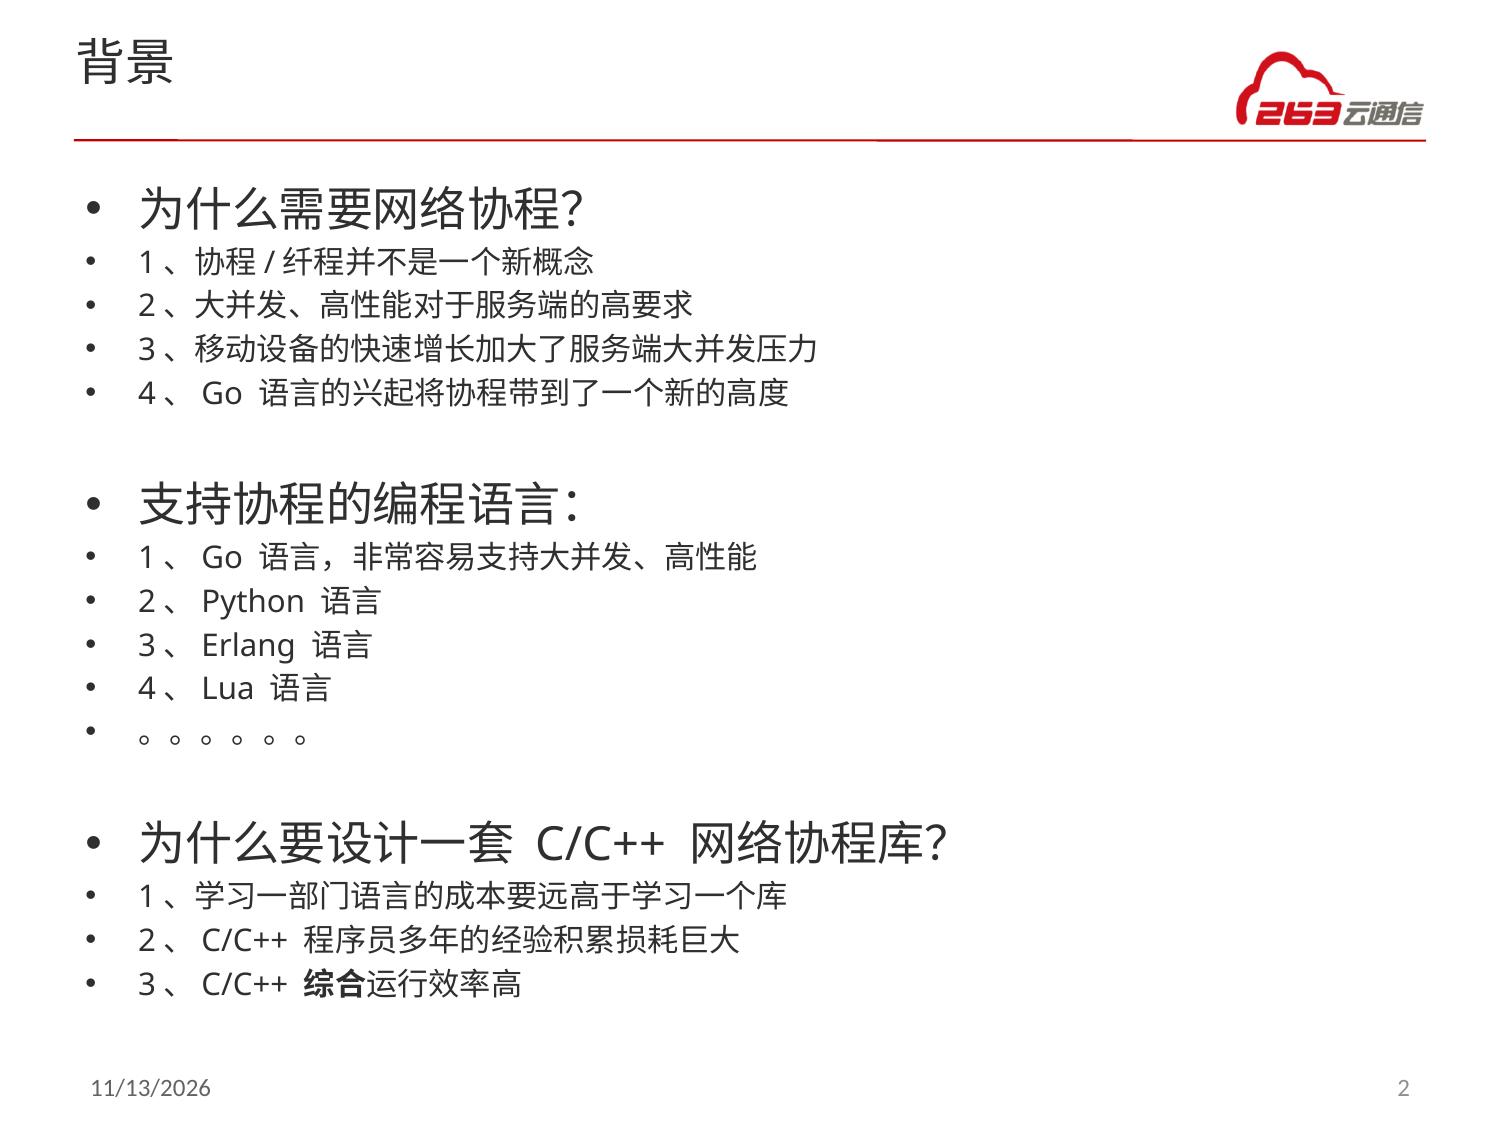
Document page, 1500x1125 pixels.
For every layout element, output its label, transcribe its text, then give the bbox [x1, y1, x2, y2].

list 为什么需要网络协程？ 1、协程/纤程并不是一个新概念 2、大并发、高性能对于服务端的高要求 3、移动设备的快速增长加大了服务端大并发压力 4、Go 语言的兴起将协程带到了一个新的高度 支持协程的编程语言： 1、Go 语言，非常容易支持大并发、高性能 2、Python 语言 3、Erlang 语言 4、Lua 语言 。。。。。。 为什么要设计一套 C/C++ 网络协程库？ 1、学习一部门语言的成本要远高于学习一个库 2、C/C++ 程序员多年的经验积累损耗巨大 3、C/C++ 综合运行效率高 [70, 171, 1421, 1016]
picture [1230, 37, 1430, 141]
title 背景 [75, 30, 1235, 136]
